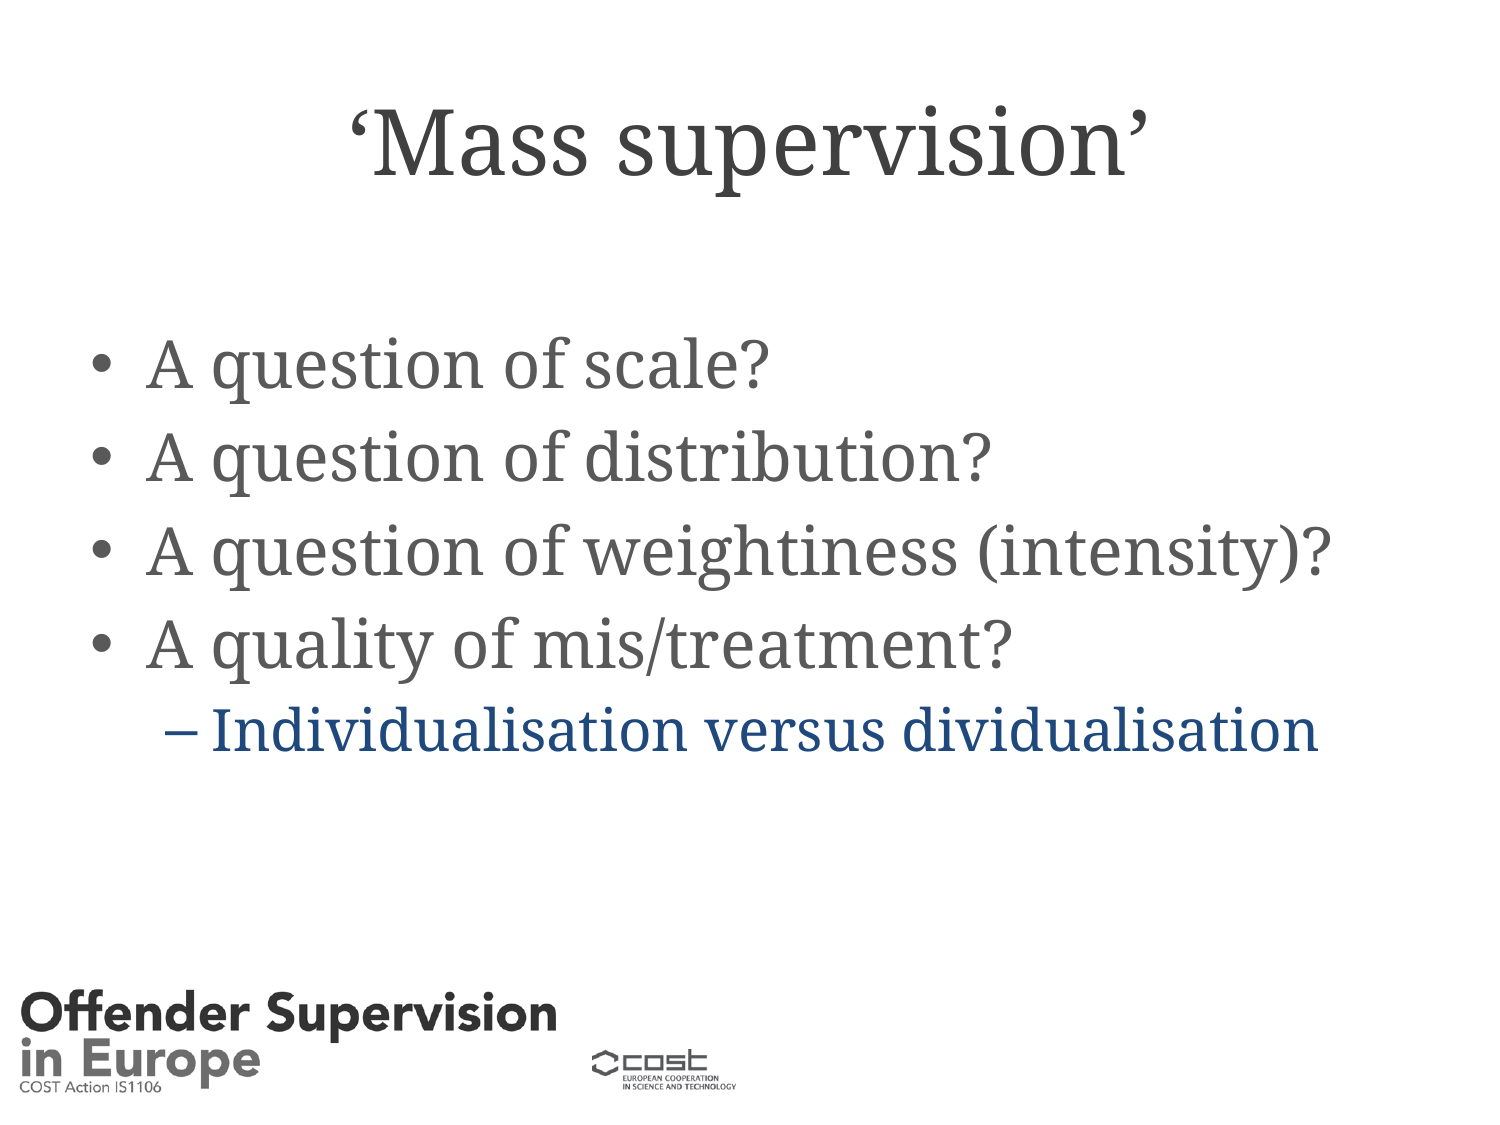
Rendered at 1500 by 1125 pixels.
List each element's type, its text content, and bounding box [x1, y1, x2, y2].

title ‘Mass supervision’ [75, 45, 1425, 233]
picture [17, 975, 741, 1104]
list A question of scale? A question of distribution? A question of weightiness (intensity)? A quality of mis/treatment? Individualisation versus dividualisation [75, 314, 1425, 965]
